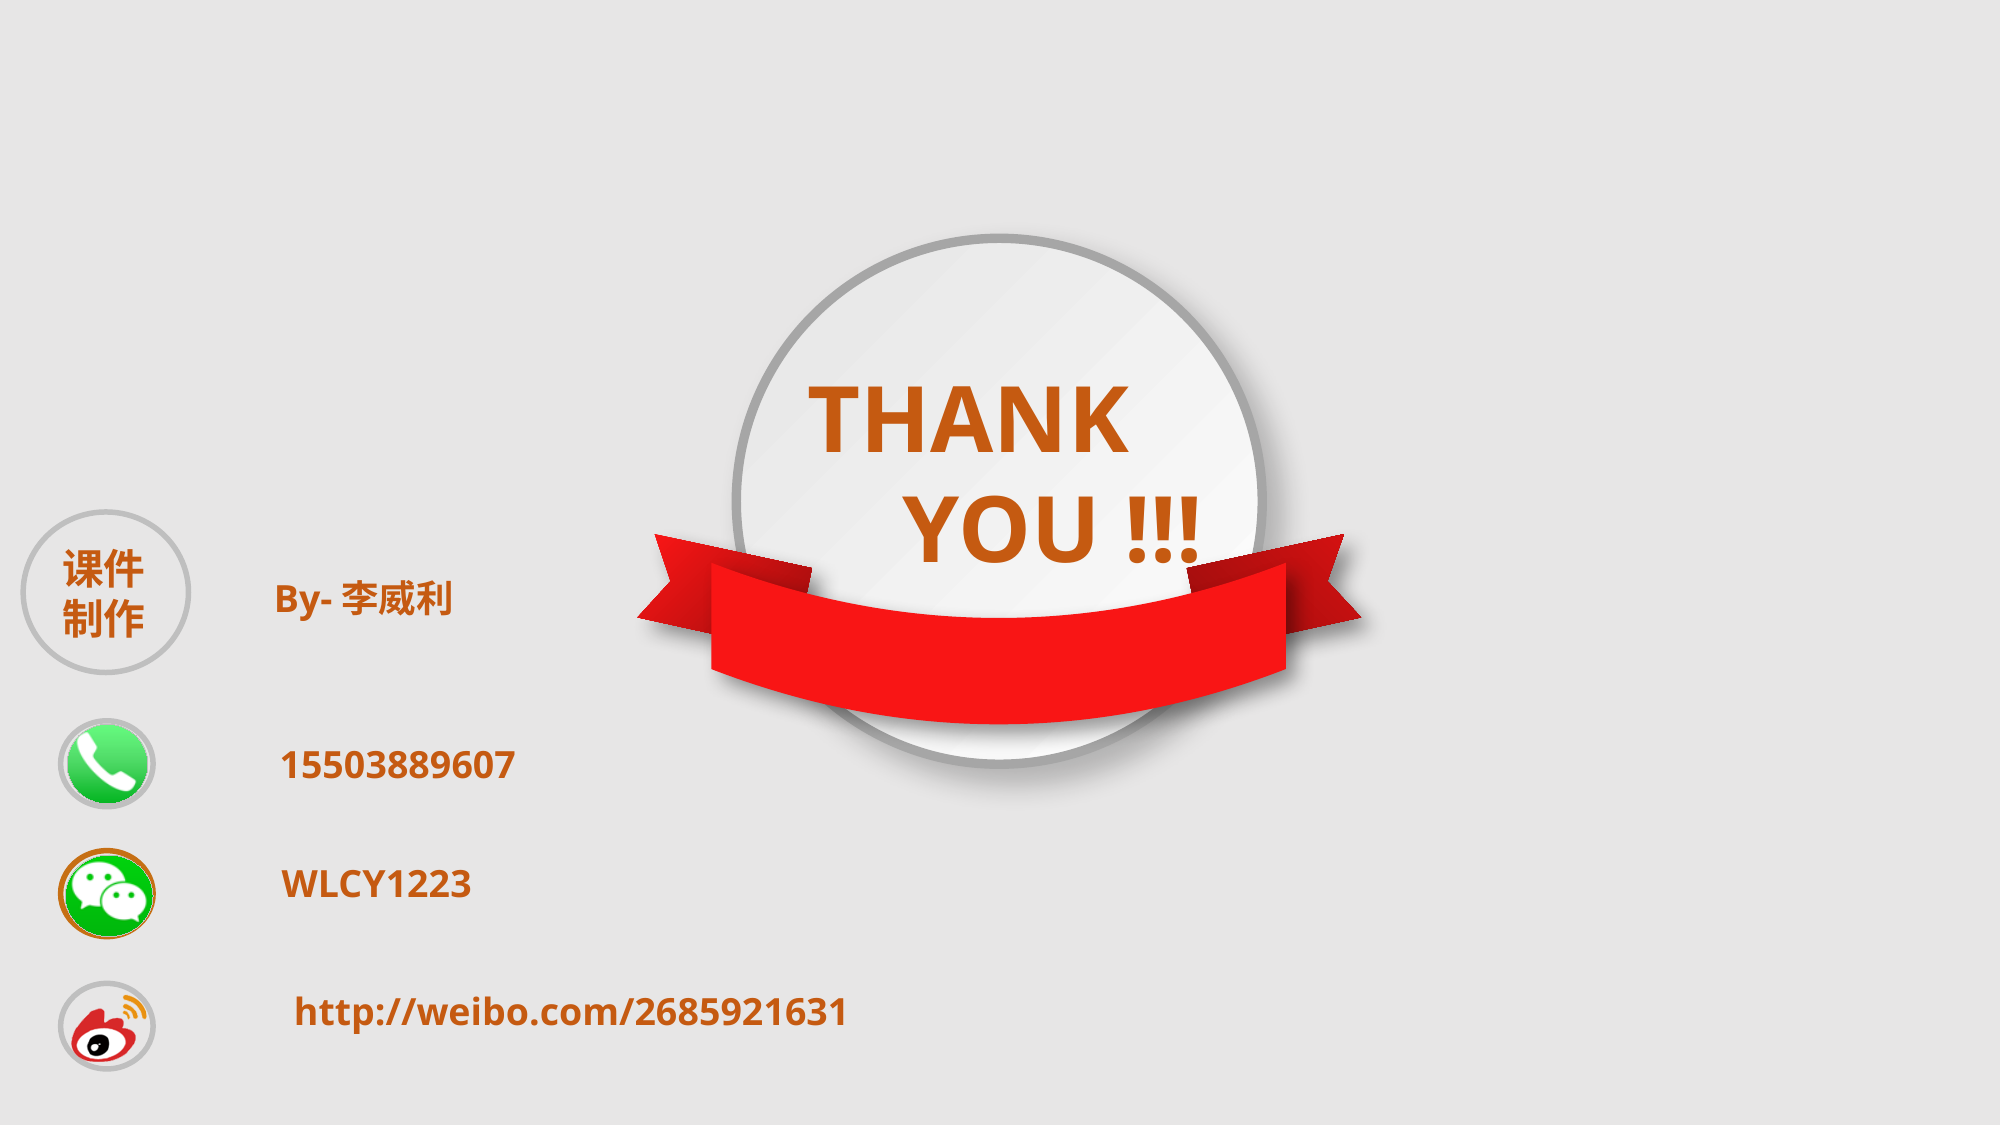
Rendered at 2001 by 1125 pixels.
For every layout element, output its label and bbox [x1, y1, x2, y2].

text_box [23, 511, 890, 1069]
text_box [637, 238, 1361, 765]
